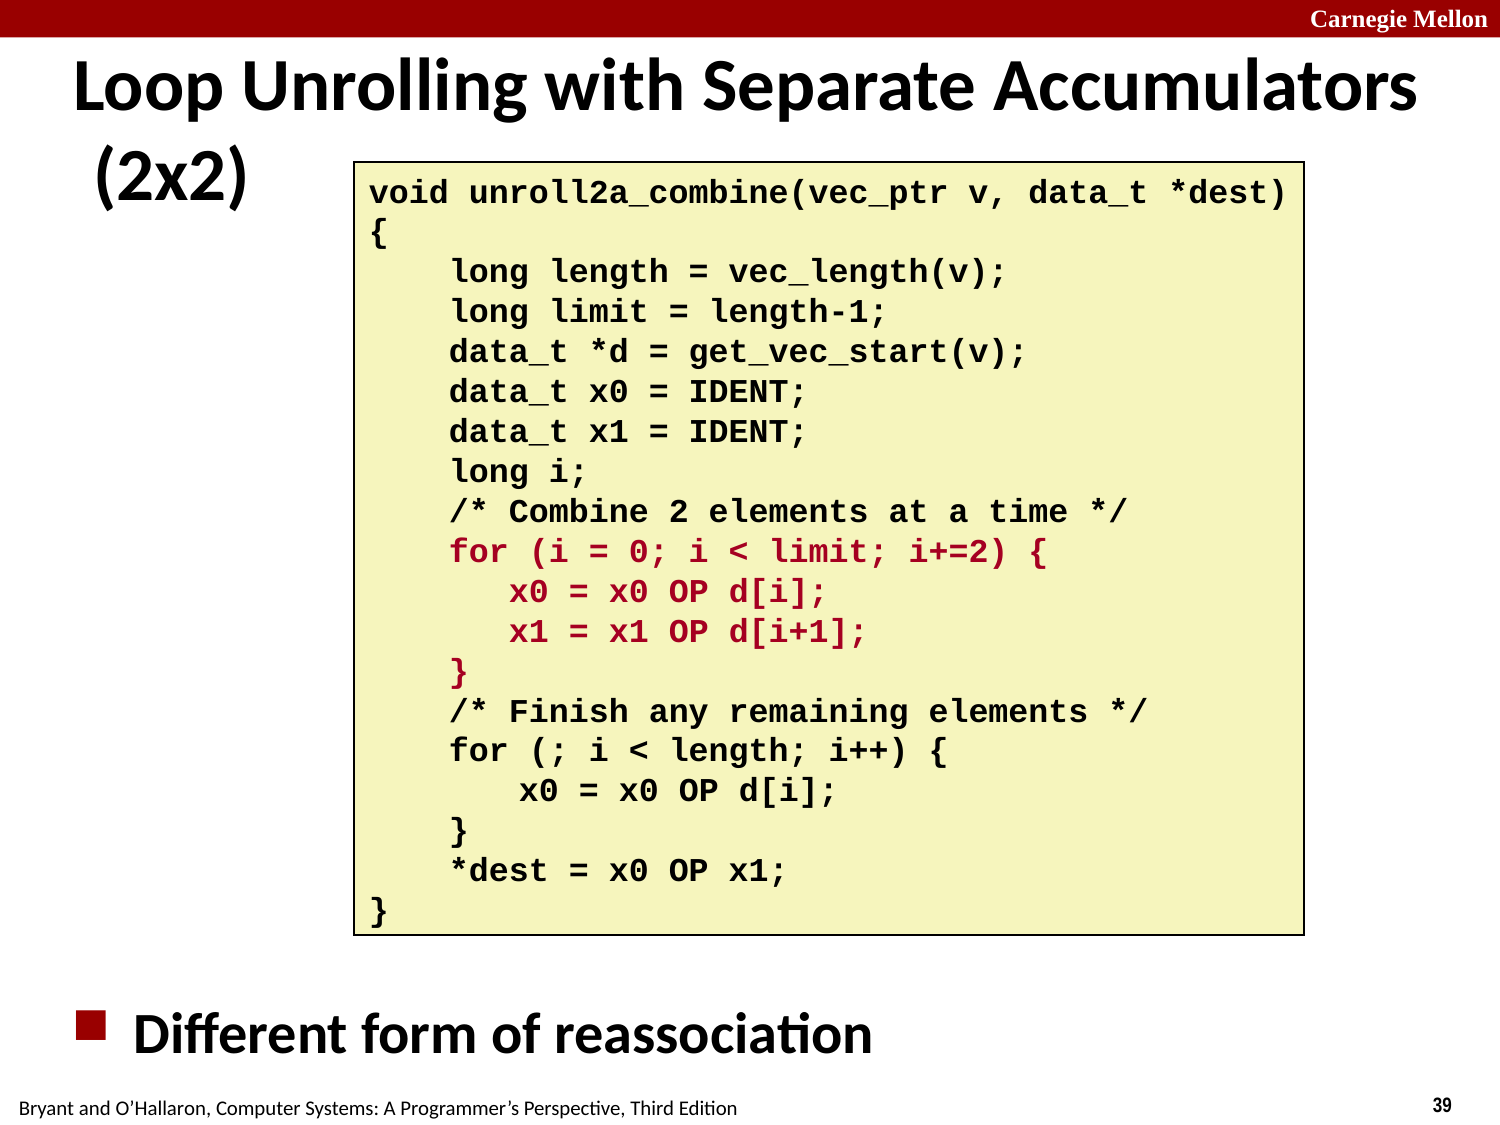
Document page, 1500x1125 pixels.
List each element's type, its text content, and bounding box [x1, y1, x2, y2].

list Different form of reassociation [61, 987, 1426, 1083]
title Loop Unrolling with Separate Accumulators (2x2) [58, 62, 1463, 188]
text_box void unroll2a_combine(vec_ptr v, data_t *dest) { long length = vec_length(v); long limit = length-1; data_t *d = get_vec_start(v); data_t x0 = IDENT; data_t x1 = IDENT; long i; /* Combine 2 elements at a time */ for (i = 0; i < limit; i+=2) { x0 = x0 OP d[i]; x1 = x1 OP d[i+1]; } /* Finish any remaining elements */ for (; i < length; i++) { x0 = x0 OP d[i]; } *dest = x0 OP x1; } [354, 162, 1305, 936]
